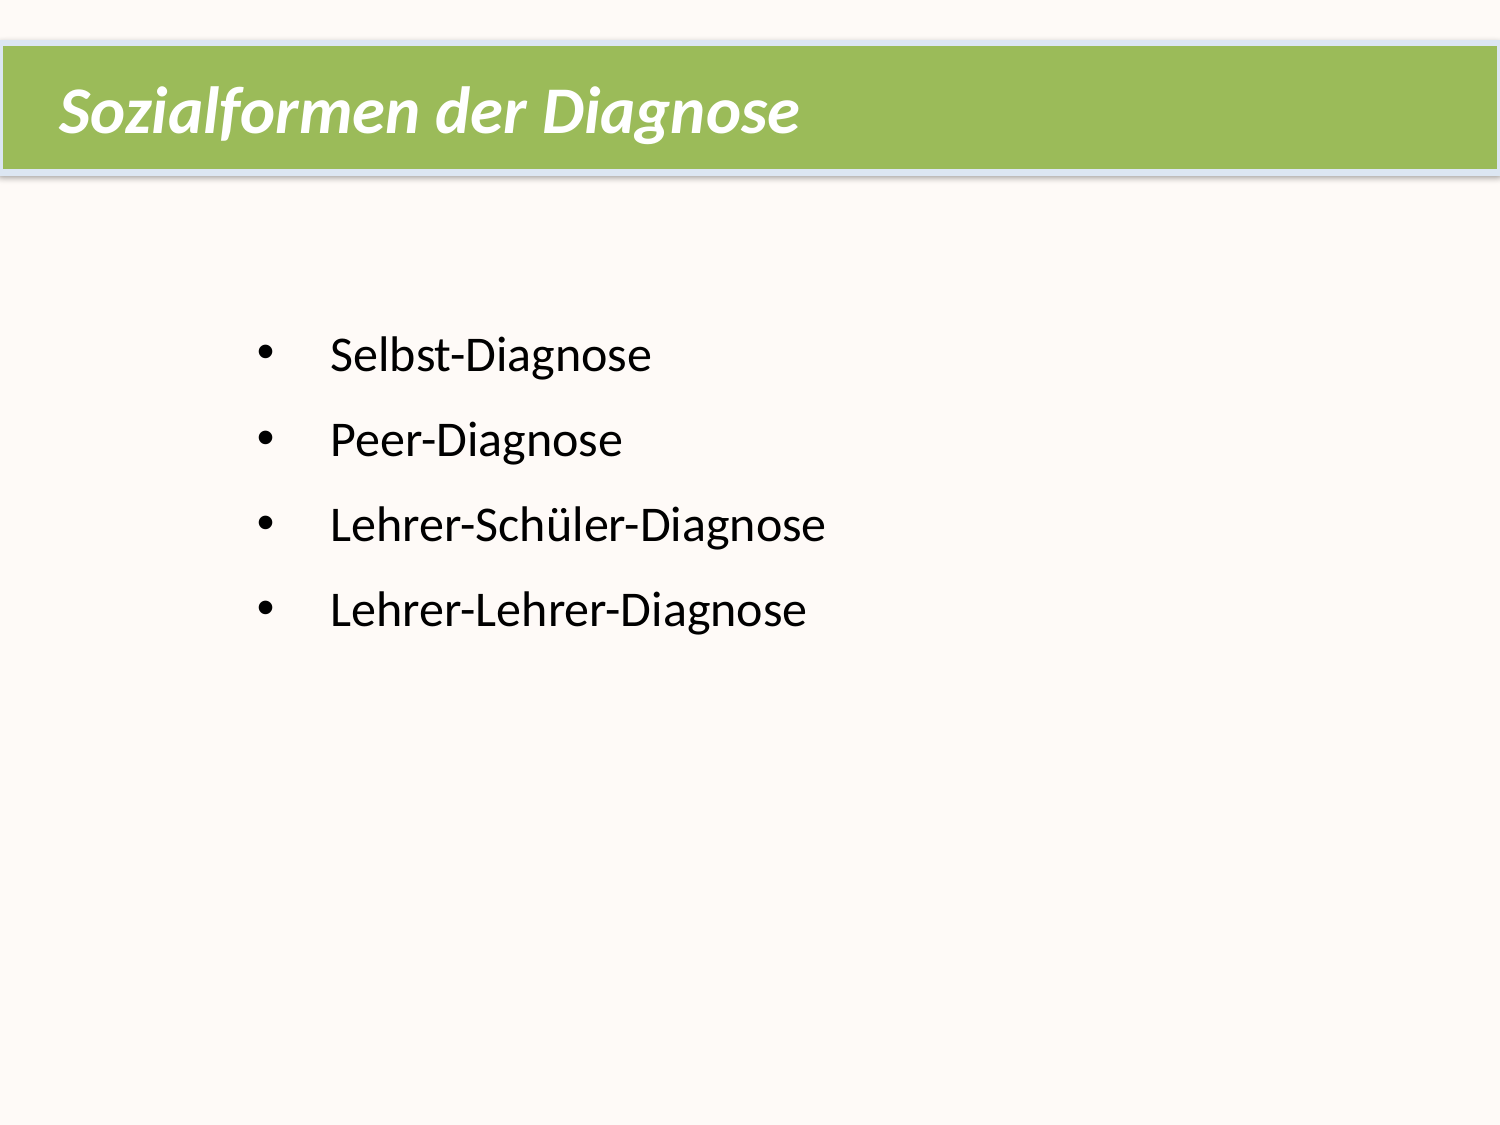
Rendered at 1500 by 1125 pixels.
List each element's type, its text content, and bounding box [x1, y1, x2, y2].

text_box Sozialformen der Diagnose [0, 40, 1500, 176]
text_box Selbst-Diagnose Peer-Diagnose Lehrer-Schüler-Diagnose Lehrer-Lehrer-Diagnose [242, 314, 1282, 645]
